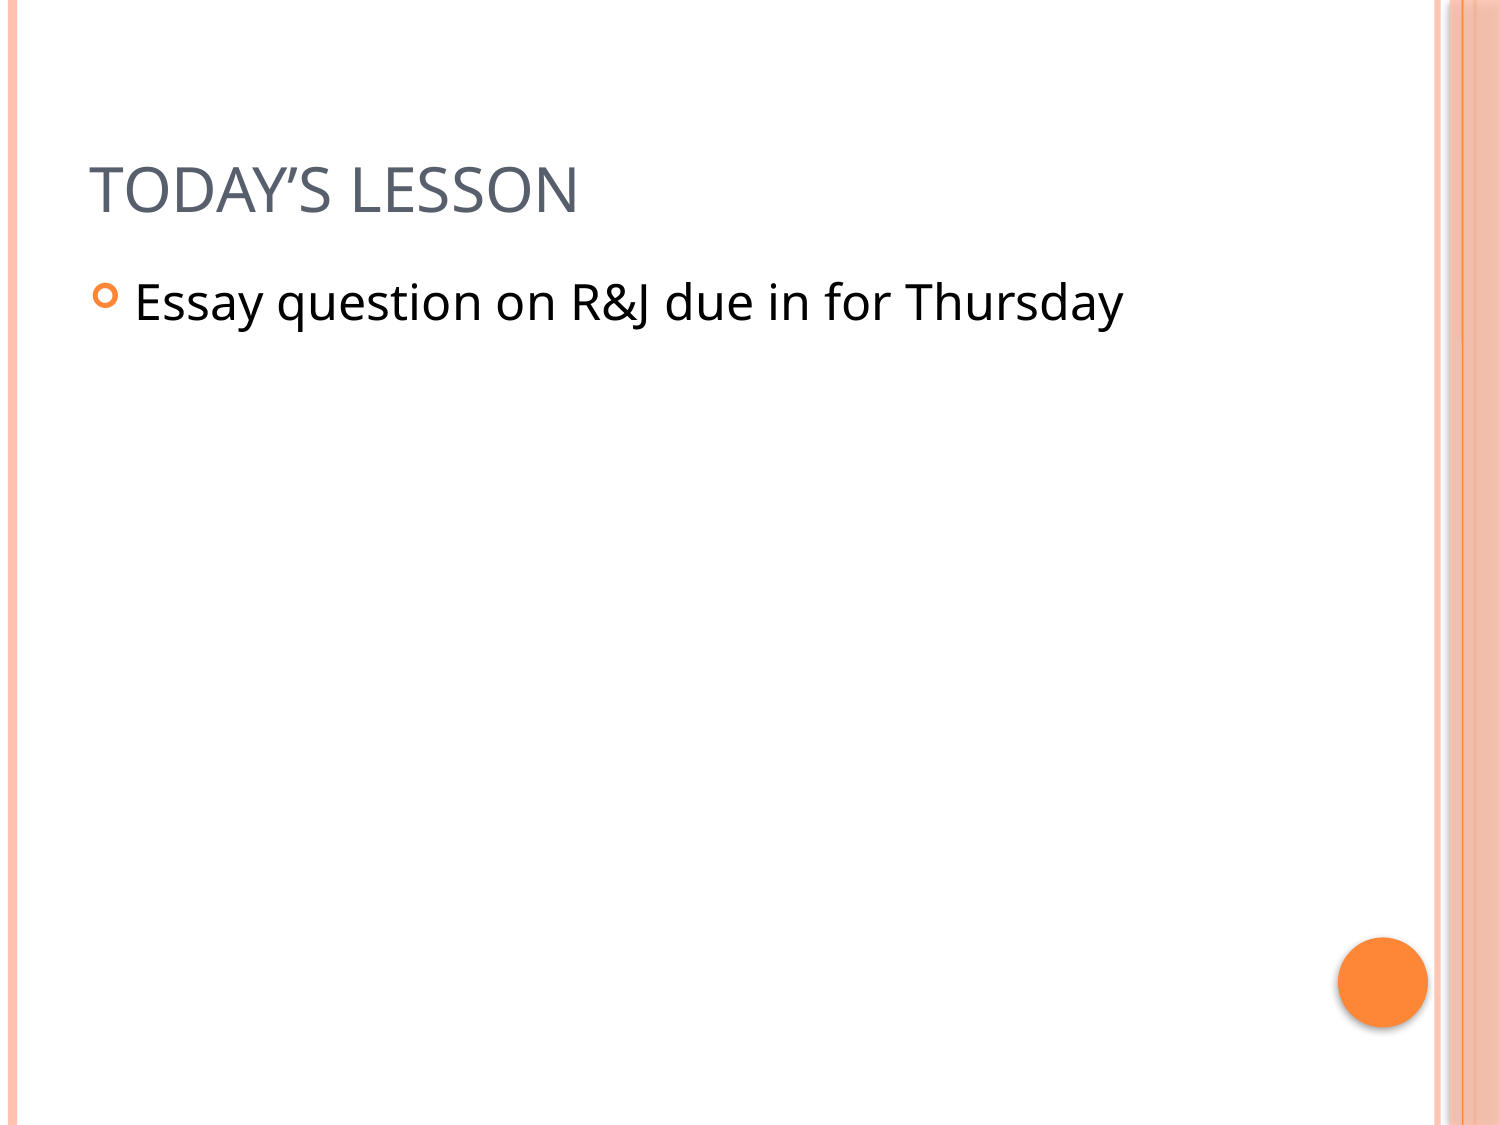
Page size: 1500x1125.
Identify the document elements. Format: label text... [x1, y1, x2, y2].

title Today’s Lesson [75, 45, 1300, 233]
list Essay question on R&J due in for Thursday [75, 262, 1300, 1062]
